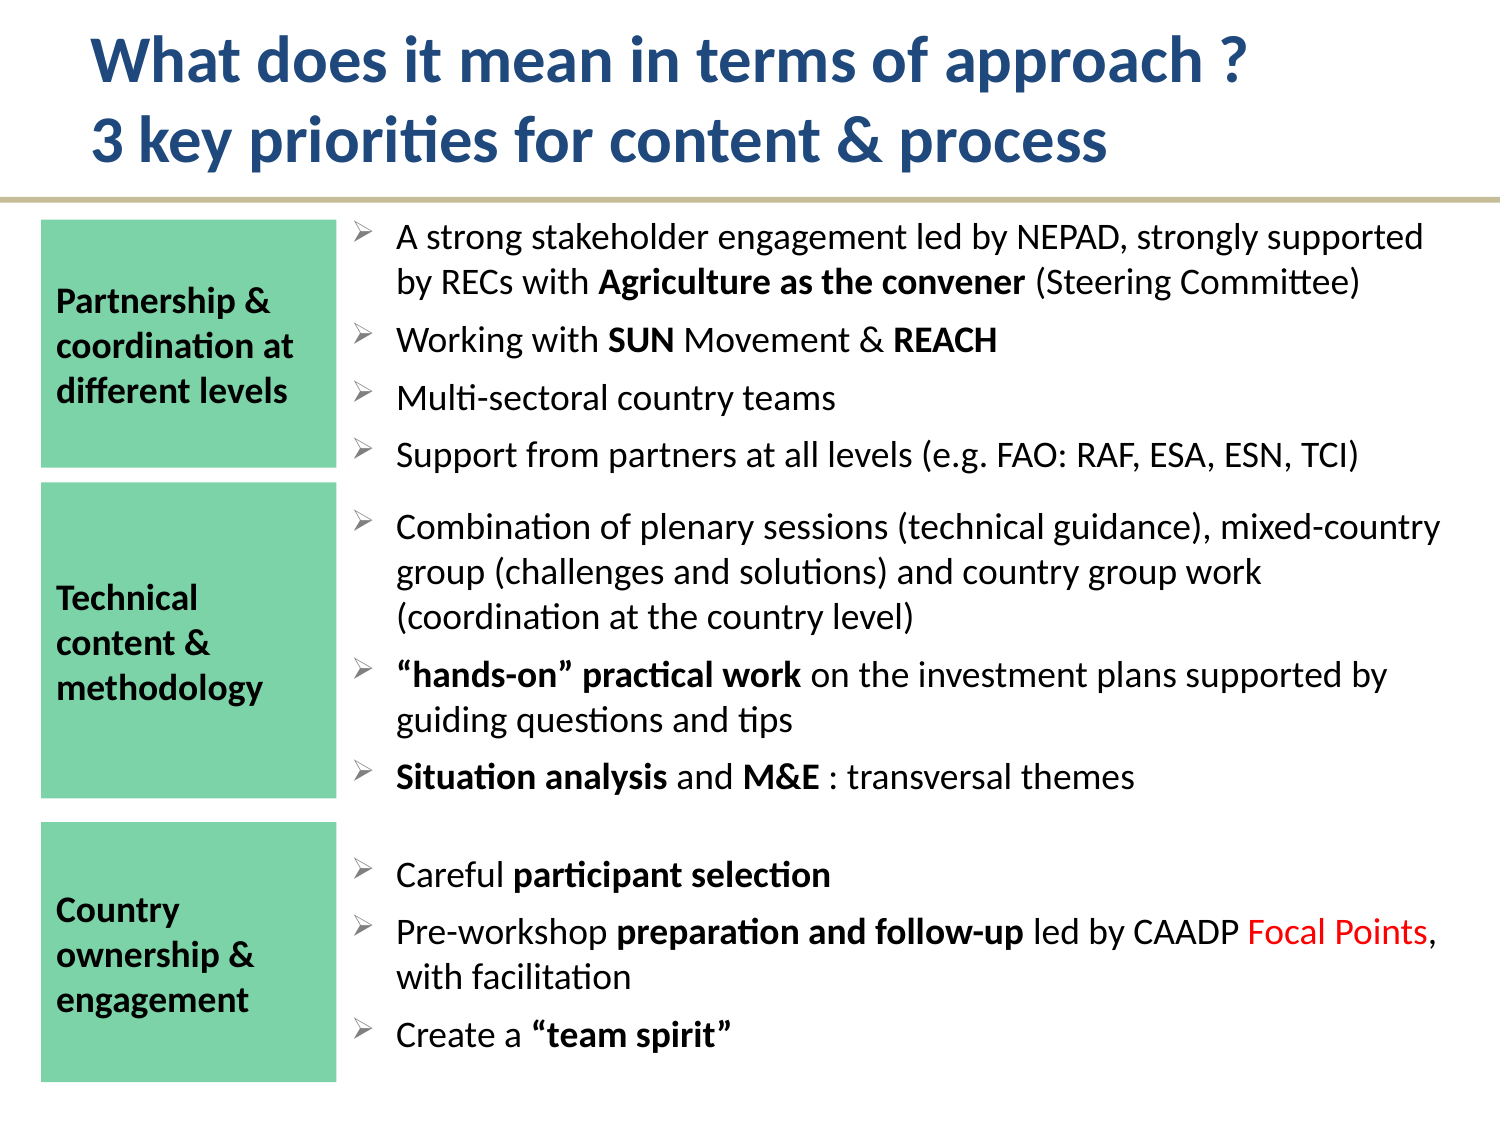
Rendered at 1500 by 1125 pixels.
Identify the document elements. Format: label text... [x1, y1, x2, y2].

text_box Country ownership & engagement [39, 820, 339, 1084]
text_box Combination of plenary sessions (technical guidance), mixed-country group (challenges and solutions) and country group work (coordination at the country level) “hands-on” practical work on the investment plans supported by guiding questions and tips Situation analysis and M&E : transversal themes [336, 491, 1471, 808]
text_box Careful participant selection Pre-workshop preparation and follow-up led by CAADP Focal Points, with facilitation Create a “team spirit” [336, 822, 1471, 1083]
text_box Technical content & methodology [39, 480, 339, 801]
text_box A strong stakeholder engagement led by NEPAD, strongly supported by RECs with Agriculture as the convener (Steering Committee) Working with SUN Movement & REACH Multi-sectoral country teams Support from partners at all levels (e.g. FAO: RAF, ESA, ESN, TCI) [336, 219, 1471, 468]
title What does it mean in terms of approach ? 3 key priorities for content & process [75, 19, 1424, 173]
text_box Partnership & coordination at different levels [39, 218, 339, 470]
